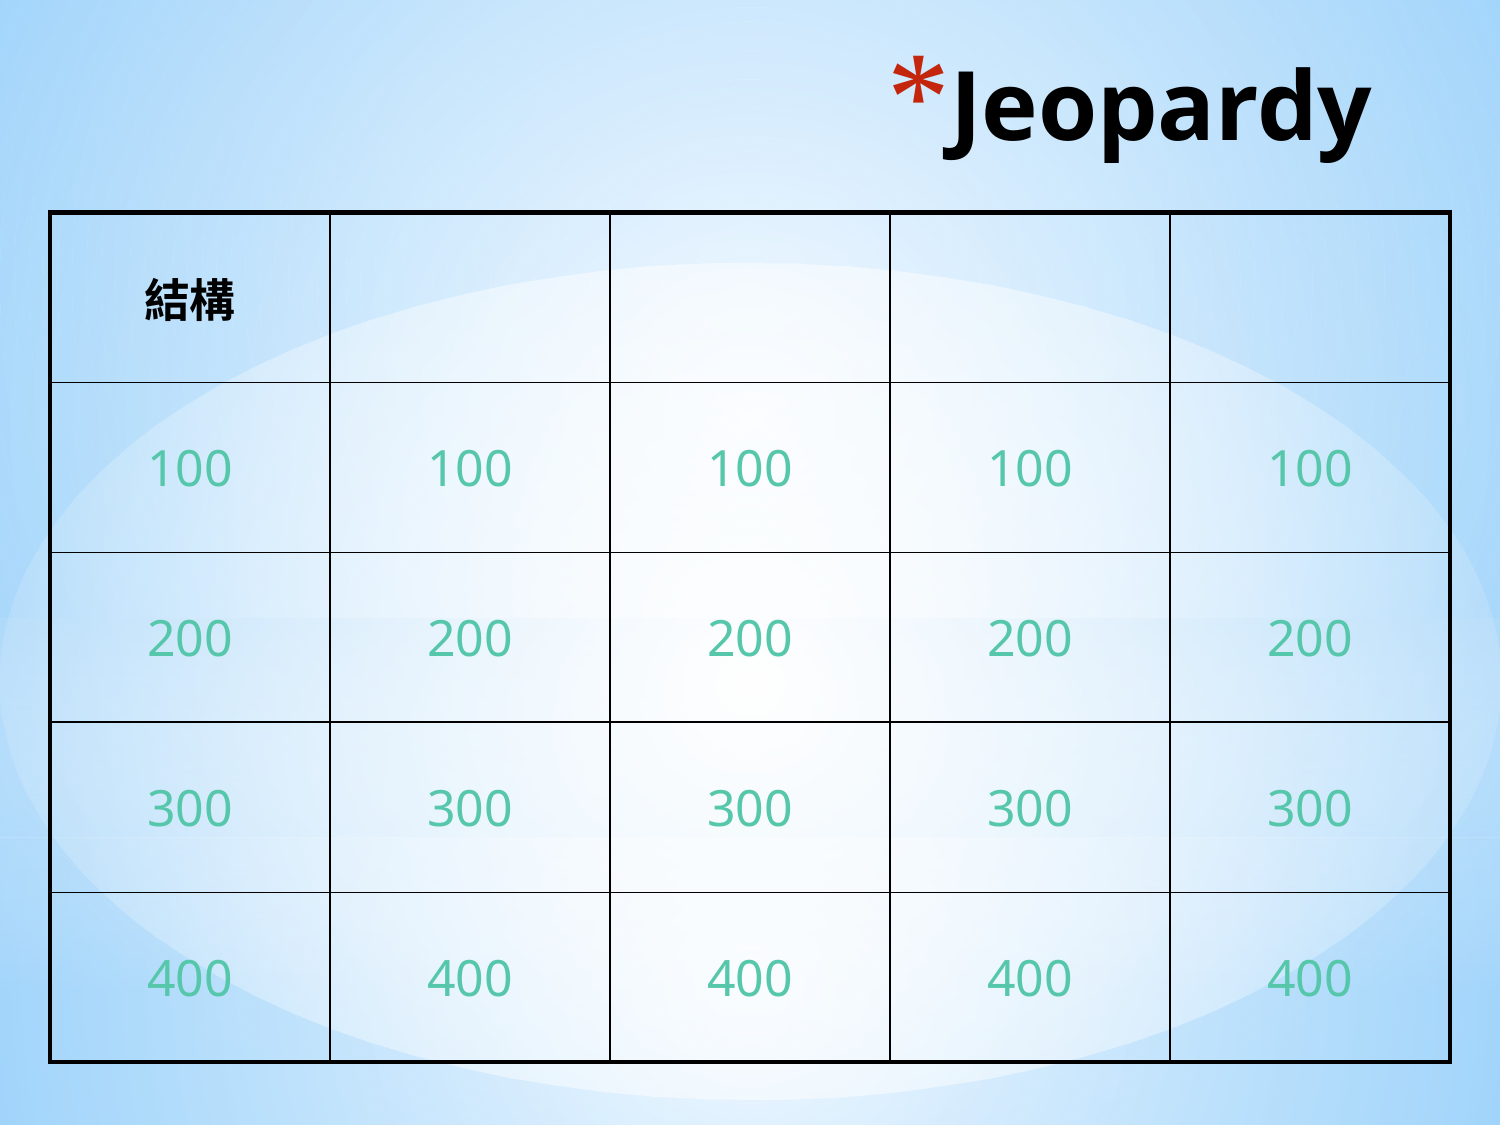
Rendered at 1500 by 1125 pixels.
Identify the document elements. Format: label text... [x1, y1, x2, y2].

table_cell 200 [331, 553, 609, 721]
table_cell 400 [891, 893, 1169, 1060]
table_header [611, 215, 889, 382]
table_header 結構 [52, 215, 329, 382]
table_cell 100 [611, 383, 889, 552]
table_cell 200 [52, 553, 329, 721]
table_header [1171, 215, 1448, 382]
table_header [331, 215, 609, 382]
table_cell 200 [611, 553, 889, 721]
table_cell 400 [611, 893, 889, 1060]
table_header [891, 215, 1169, 382]
table_cell 200 [891, 553, 1169, 721]
table_cell 100 [891, 383, 1169, 552]
table_cell 300 [52, 723, 329, 892]
table_cell 300 [611, 723, 889, 892]
table_cell 300 [891, 723, 1169, 892]
table_cell 100 [331, 383, 609, 552]
title Jeopardy [112, 37, 1388, 210]
table_cell 400 [331, 893, 609, 1060]
table_cell 300 [1171, 723, 1448, 892]
table_cell 200 [1171, 553, 1448, 721]
table_cell 100 [52, 383, 329, 552]
table_cell 300 [331, 723, 609, 892]
table_cell 100 [1171, 383, 1448, 552]
table_cell 400 [1171, 893, 1448, 1060]
table_cell 400 [52, 893, 329, 1060]
